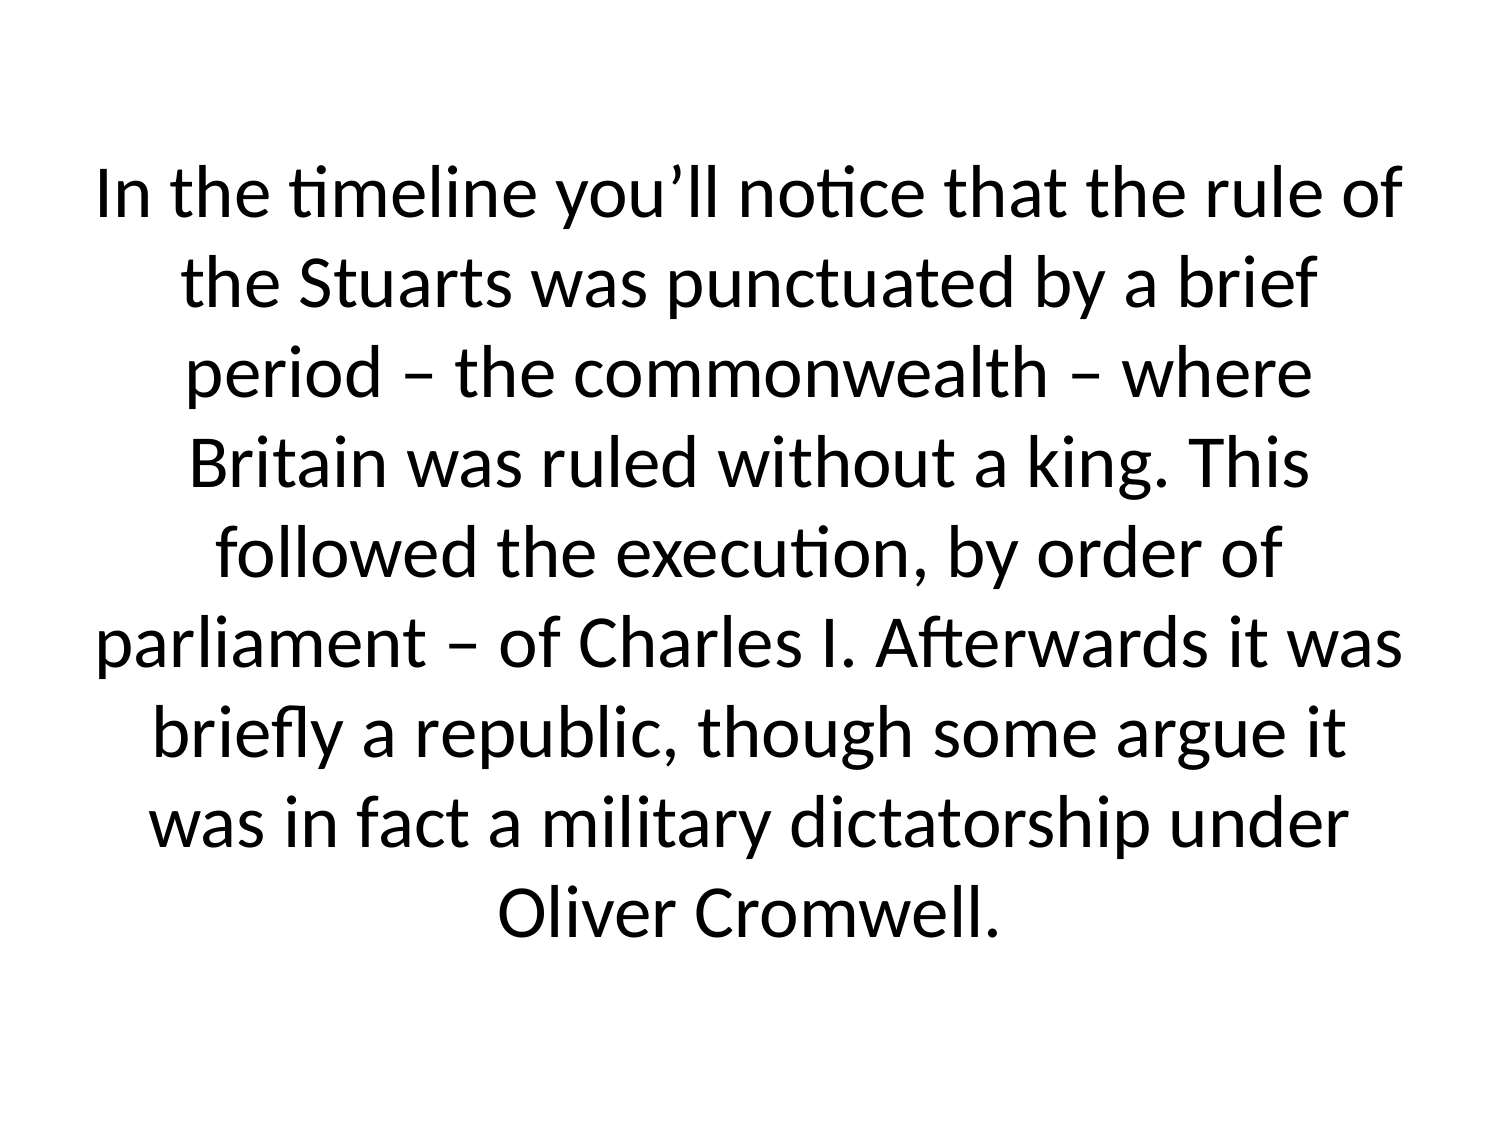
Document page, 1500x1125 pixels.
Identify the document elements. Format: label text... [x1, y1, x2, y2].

title In the timeline you’ll notice that the rule of the Stuarts was punctuated by a brief period – the commonwealth – where Britain was ruled without a king. This followed the execution, by order of parliament – of Charles I. Afterwards it was briefly a republic, though some argue it was in fact a military dictatorship under Oliver Cromwell. [74, 44, 1426, 1051]
